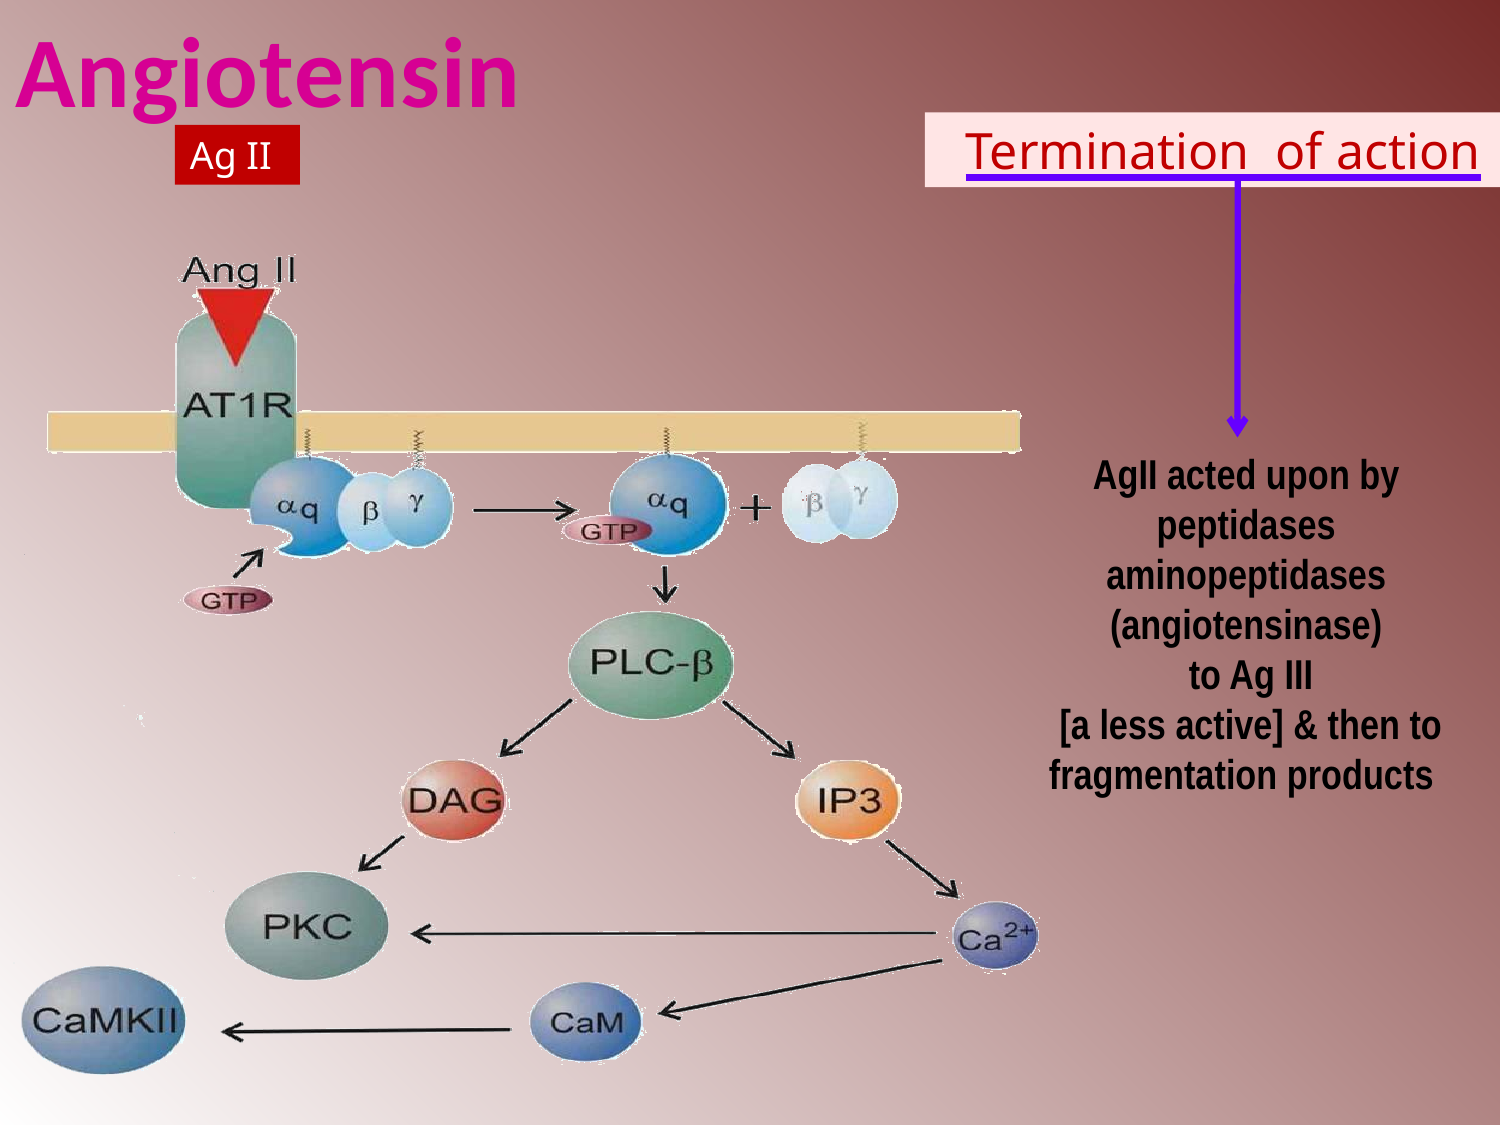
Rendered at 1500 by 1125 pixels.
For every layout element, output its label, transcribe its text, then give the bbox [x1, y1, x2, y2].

text_box AgII acted upon by peptidases aminopeptidases (angiotensinase) to Ag III [a less active] & then to fragmentation products [1060, 440, 1459, 806]
picture [0, 162, 1056, 1076]
text_box Angiotensin [0, 0, 563, 135]
text_box Termination of action [924, 112, 1500, 188]
text_box Ag II [174, 124, 300, 160]
